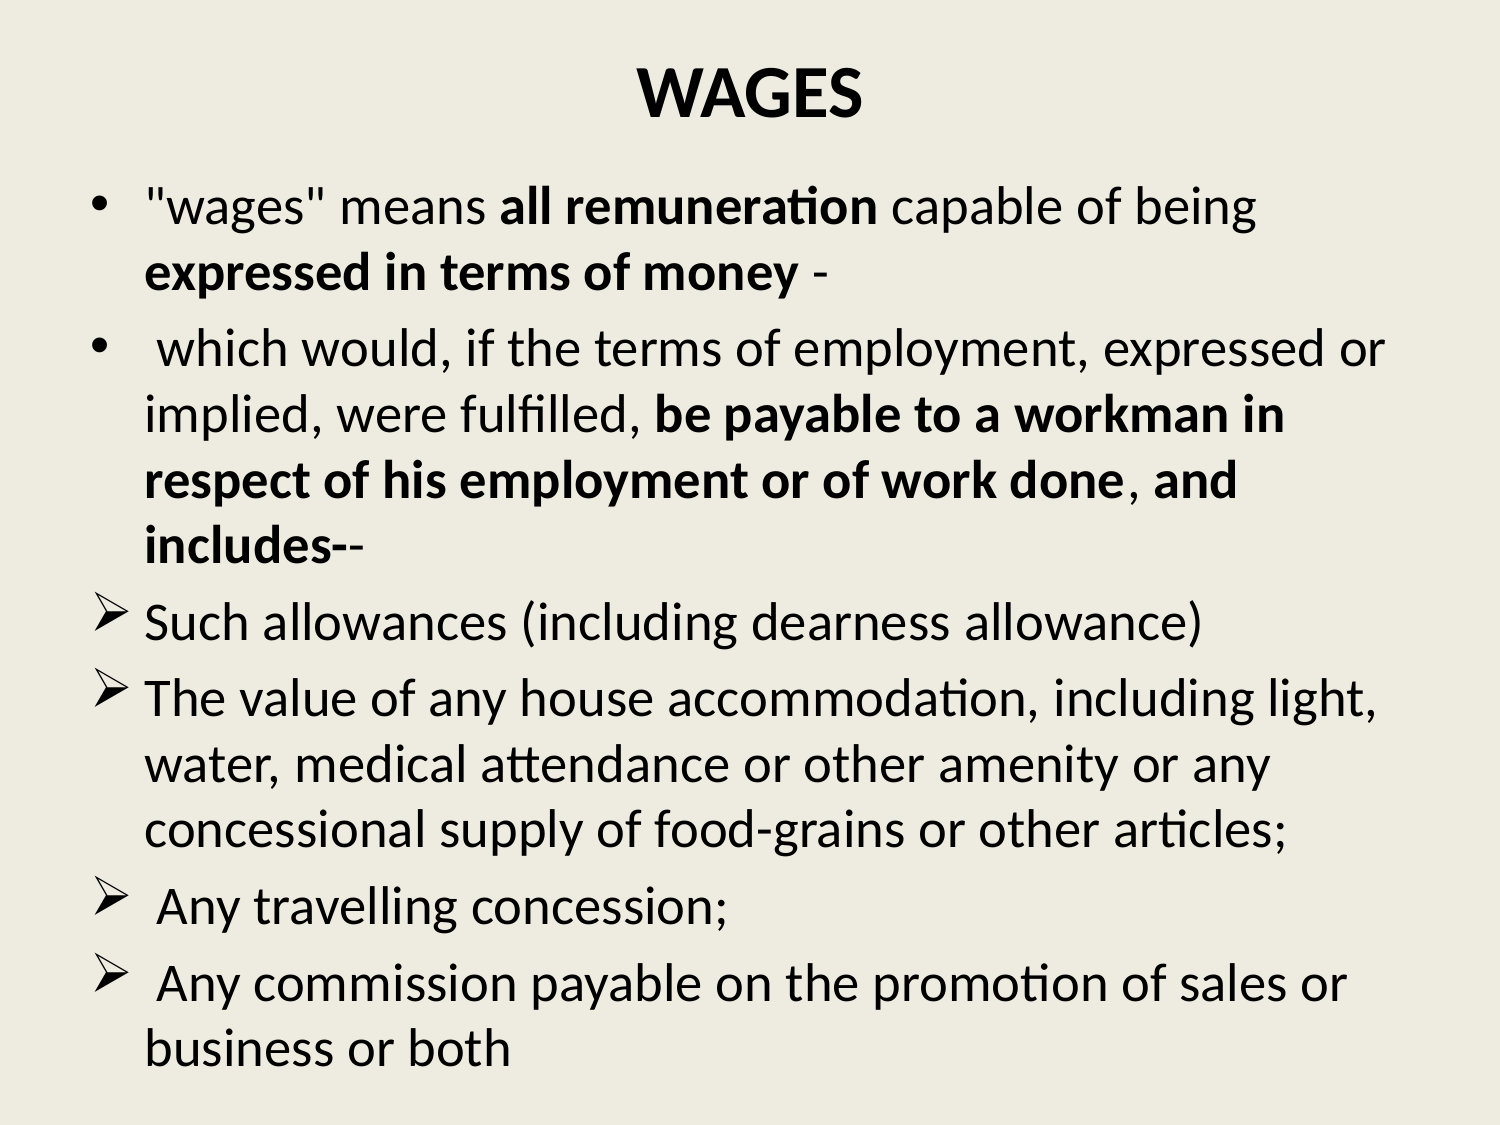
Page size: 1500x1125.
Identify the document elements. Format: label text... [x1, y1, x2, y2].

list "wages" means all remuneration capable of being expressed in terms of money - which would, if the terms of employment, expressed or implied, were fulfilled, be payable to a workman in respect of his employment or of work done, and includes-- Such allowances (including dearness allowance) The value of any house accommodation, including light, water, medical attendance or other amenity or any concessional supply of food-grains or other articles; Any travelling concession; Any commission payable on the promotion of sales or business or both [75, 162, 1450, 1088]
title WAGES [75, 37, 1425, 138]
